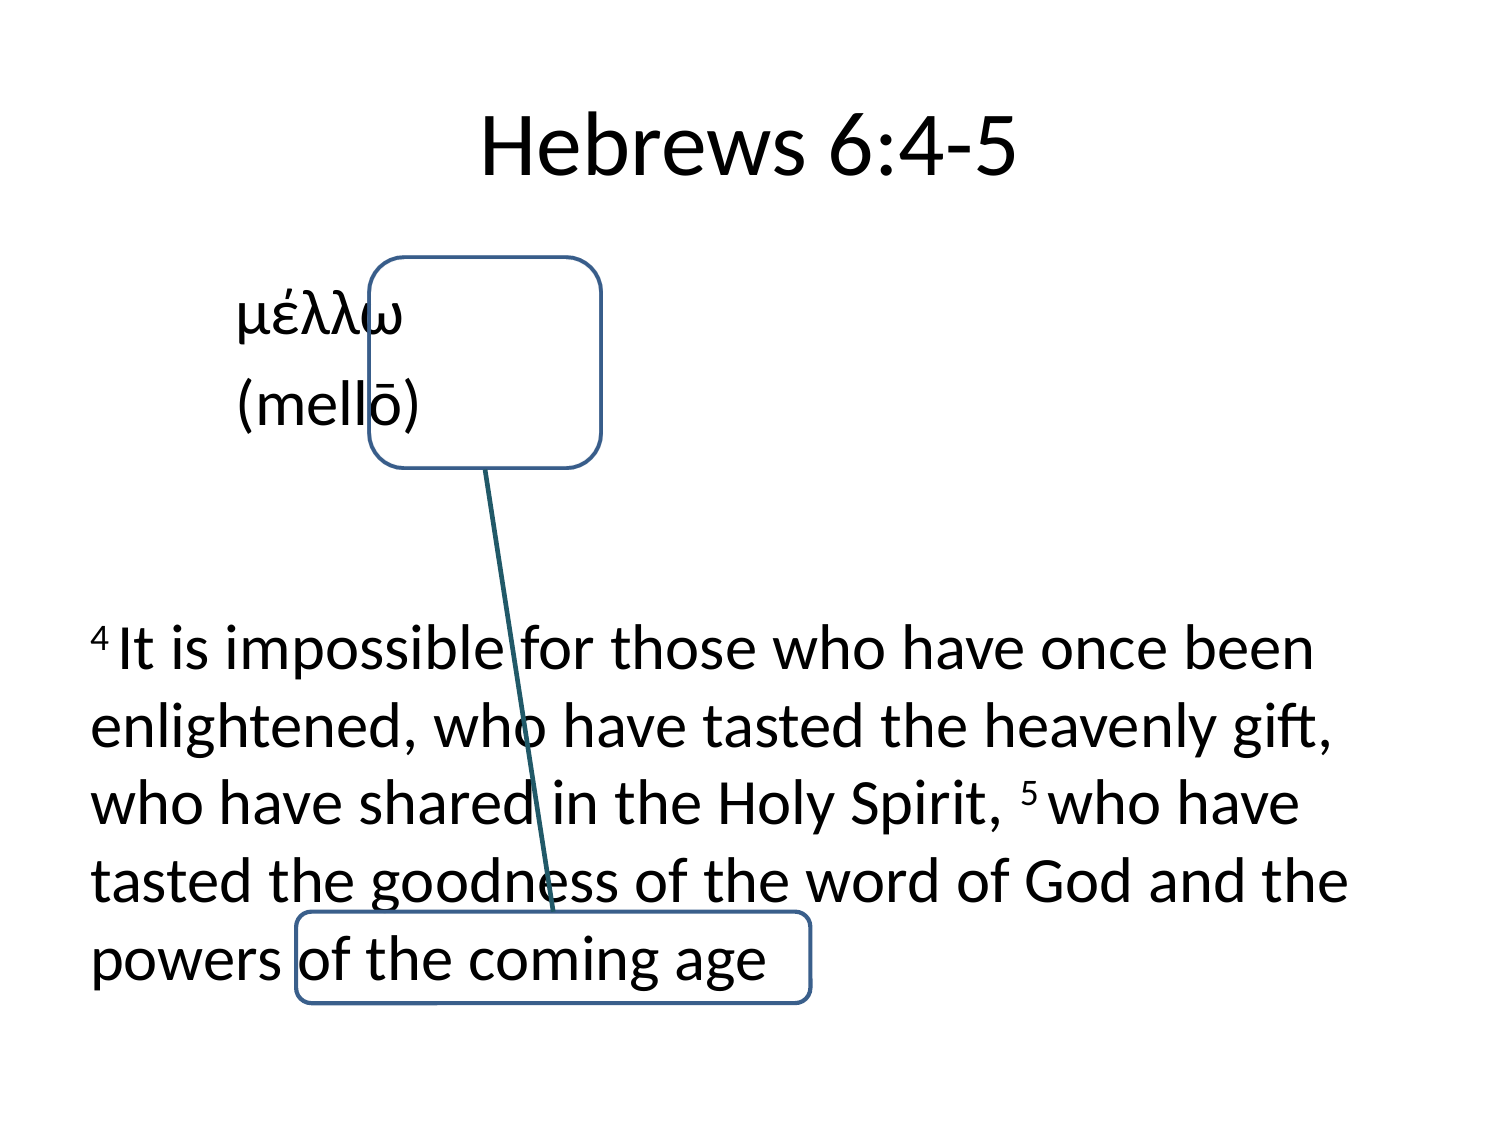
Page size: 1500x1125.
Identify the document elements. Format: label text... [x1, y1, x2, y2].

list μέλλω (mellō) 4 It is impossible for those who have once been enlightened, who have tasted the heavenly gift, who have shared in the Holy Spirit, 5 who have tasted the goodness of the word of God and the powers of the coming age [558, 262, 1425, 1005]
title Hebrews 6:4-5 [75, 45, 1425, 233]
text_box [294, 909, 813, 1006]
list μέλλω (mellō) 4 It is impossible for those who have once been enlightened, who have tasted the heavenly gift, who have shared in the Holy Spirit, 5 who have tasted the goodness of the word of God and the powers of the coming age [75, 262, 479, 1005]
picture [366, 255, 604, 470]
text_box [484, 469, 554, 912]
